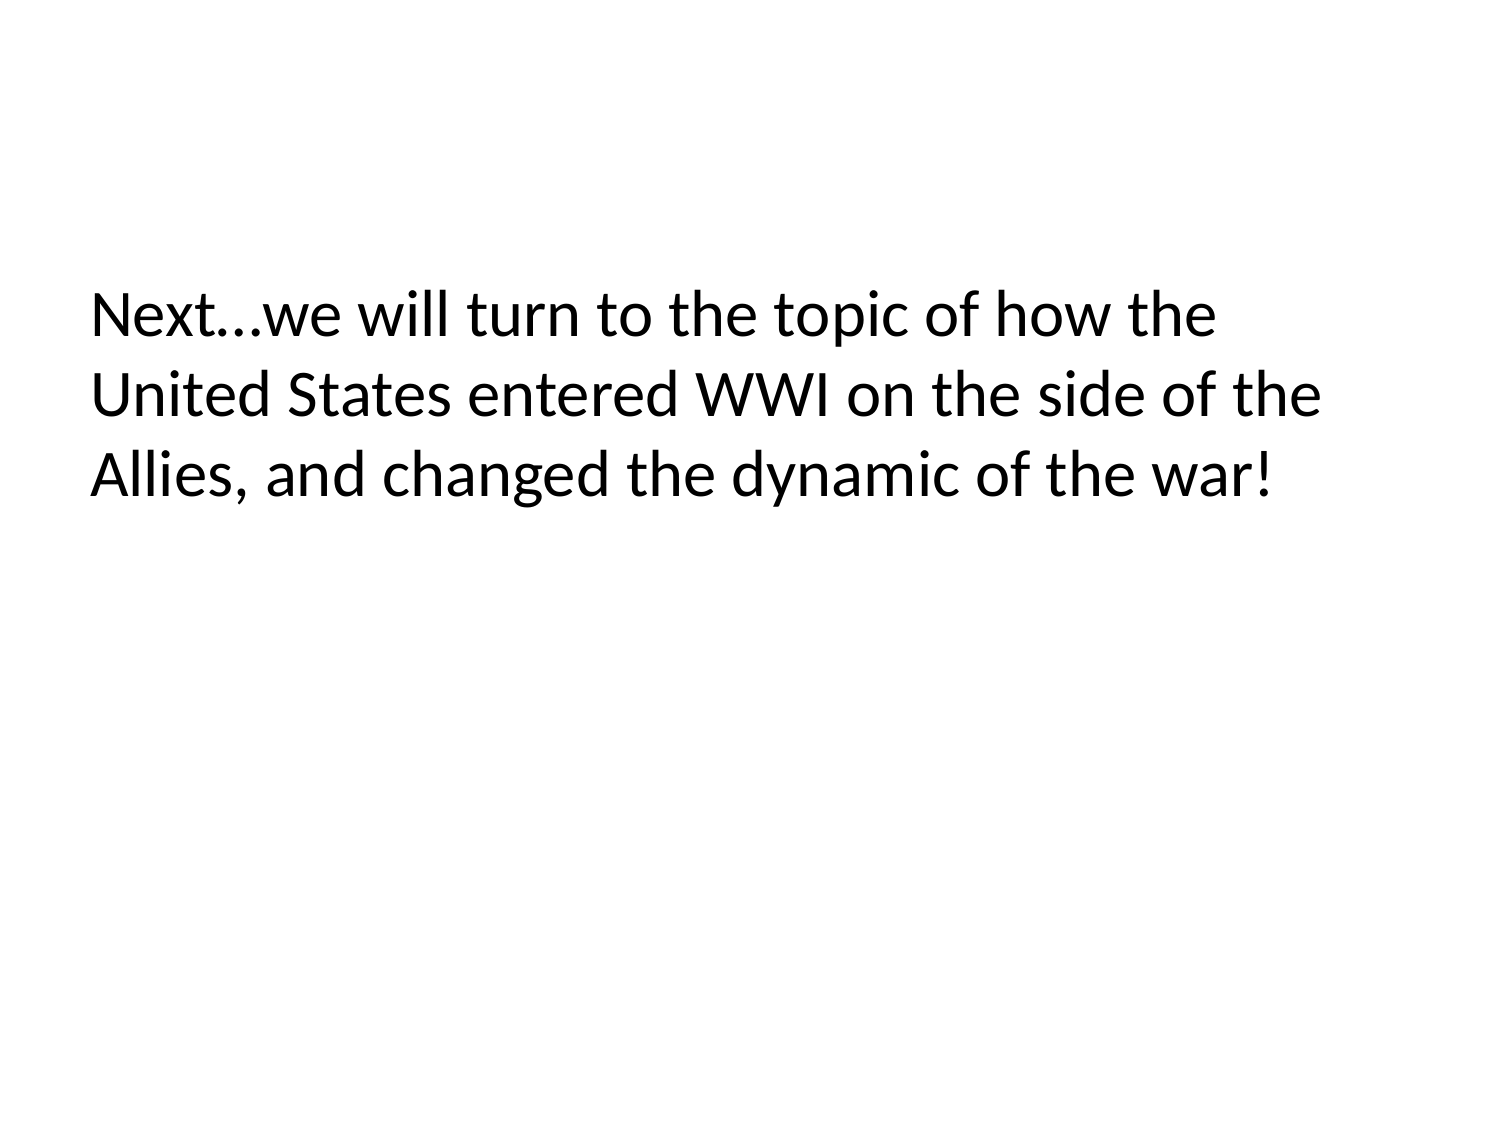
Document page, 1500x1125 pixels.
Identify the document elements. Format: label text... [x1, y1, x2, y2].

list Next…we will turn to the topic of how the United States entered WWI on the side of the Allies, and changed the dynamic of the war! [75, 262, 1425, 1005]
